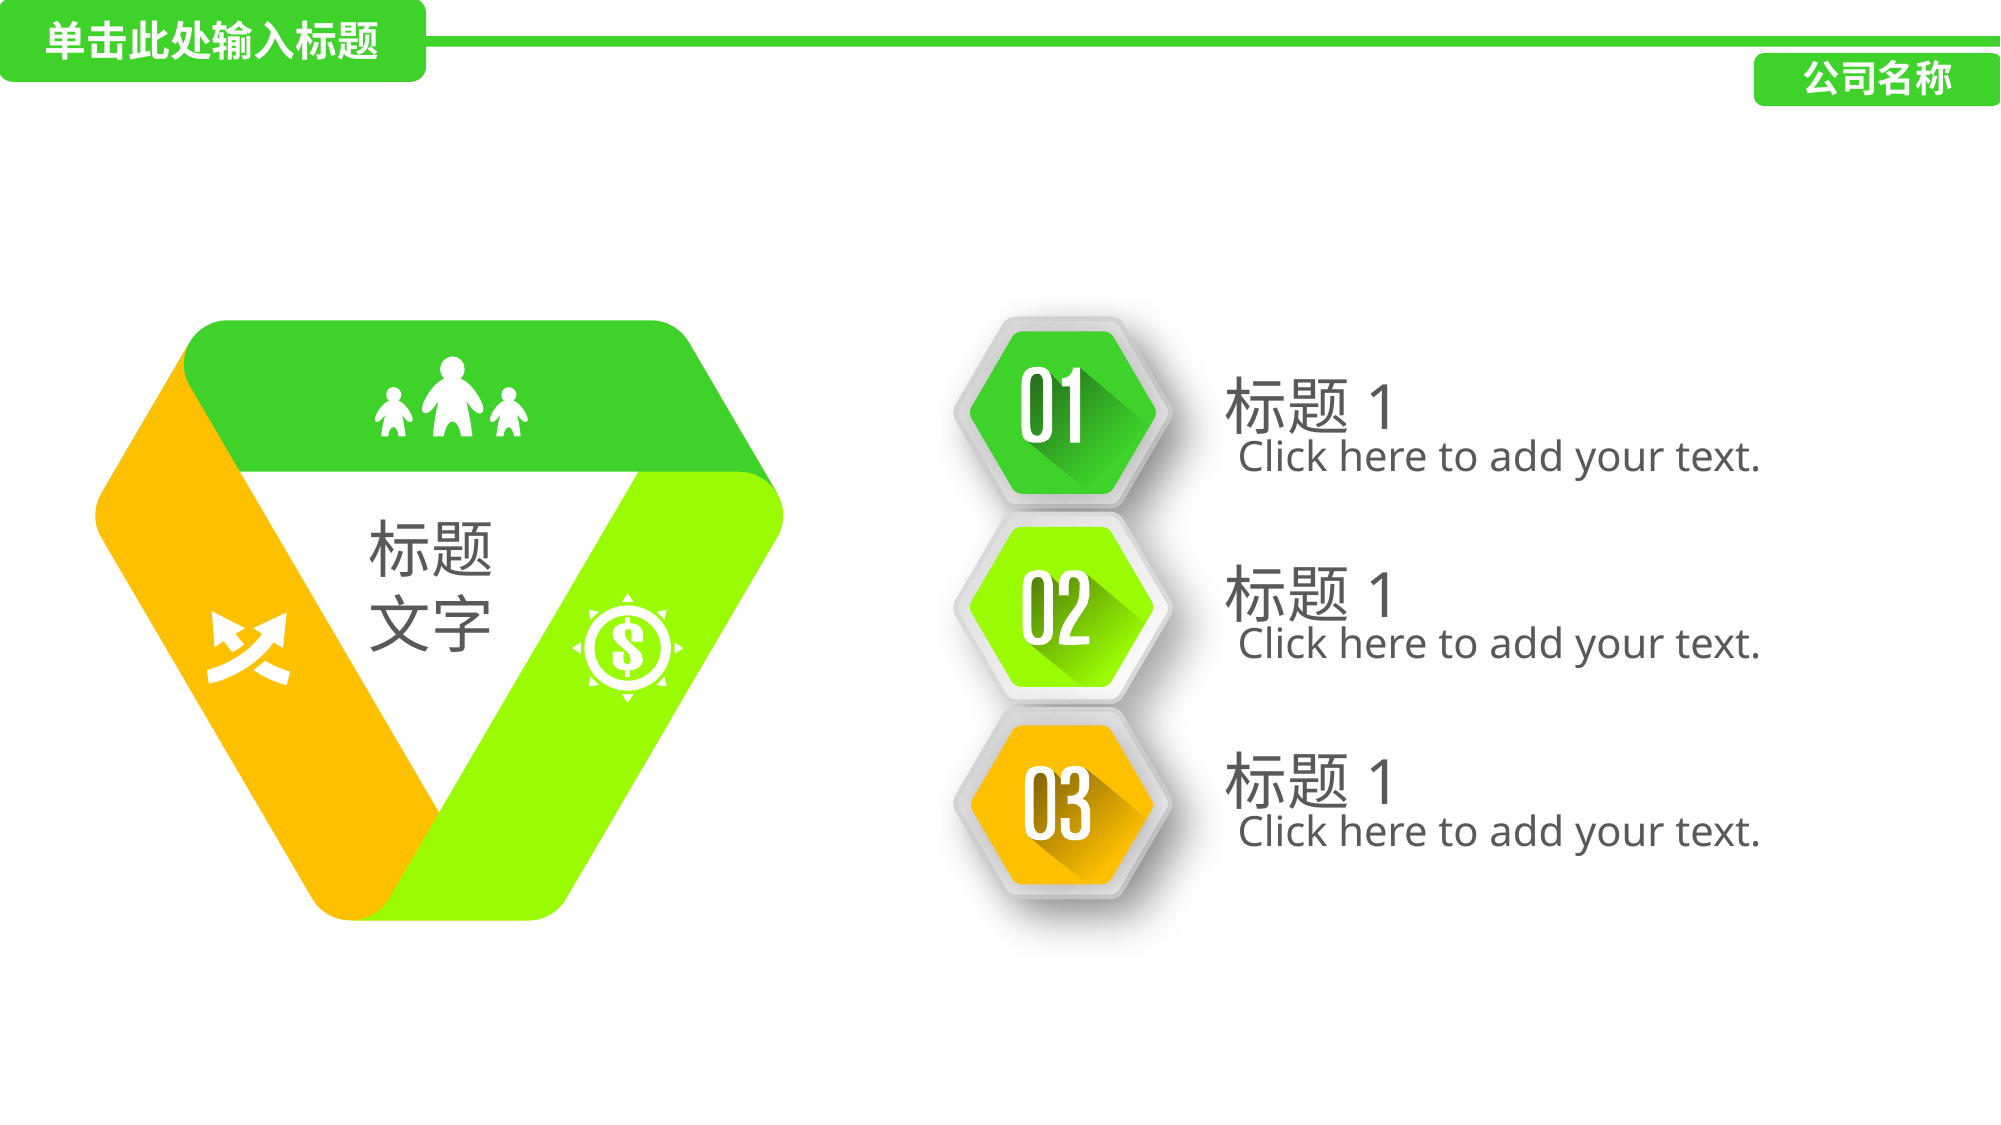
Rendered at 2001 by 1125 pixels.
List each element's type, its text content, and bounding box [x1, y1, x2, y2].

text_box Click here to add your text. [1222, 796, 1938, 862]
text_box 标题1 [1210, 547, 1416, 638]
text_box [955, 318, 1171, 507]
text_box 标题1 [1210, 360, 1416, 451]
text_box Click here to add your text. [1222, 609, 1938, 675]
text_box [92, 320, 784, 921]
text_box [1756, 47, 2000, 108]
text_box 标题1 [1210, 734, 1416, 825]
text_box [955, 514, 1171, 702]
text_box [955, 709, 1171, 898]
text_box Click here to add your text. [1222, 422, 1938, 488]
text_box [0, 0, 424, 80]
text_box [427, 35, 2000, 48]
